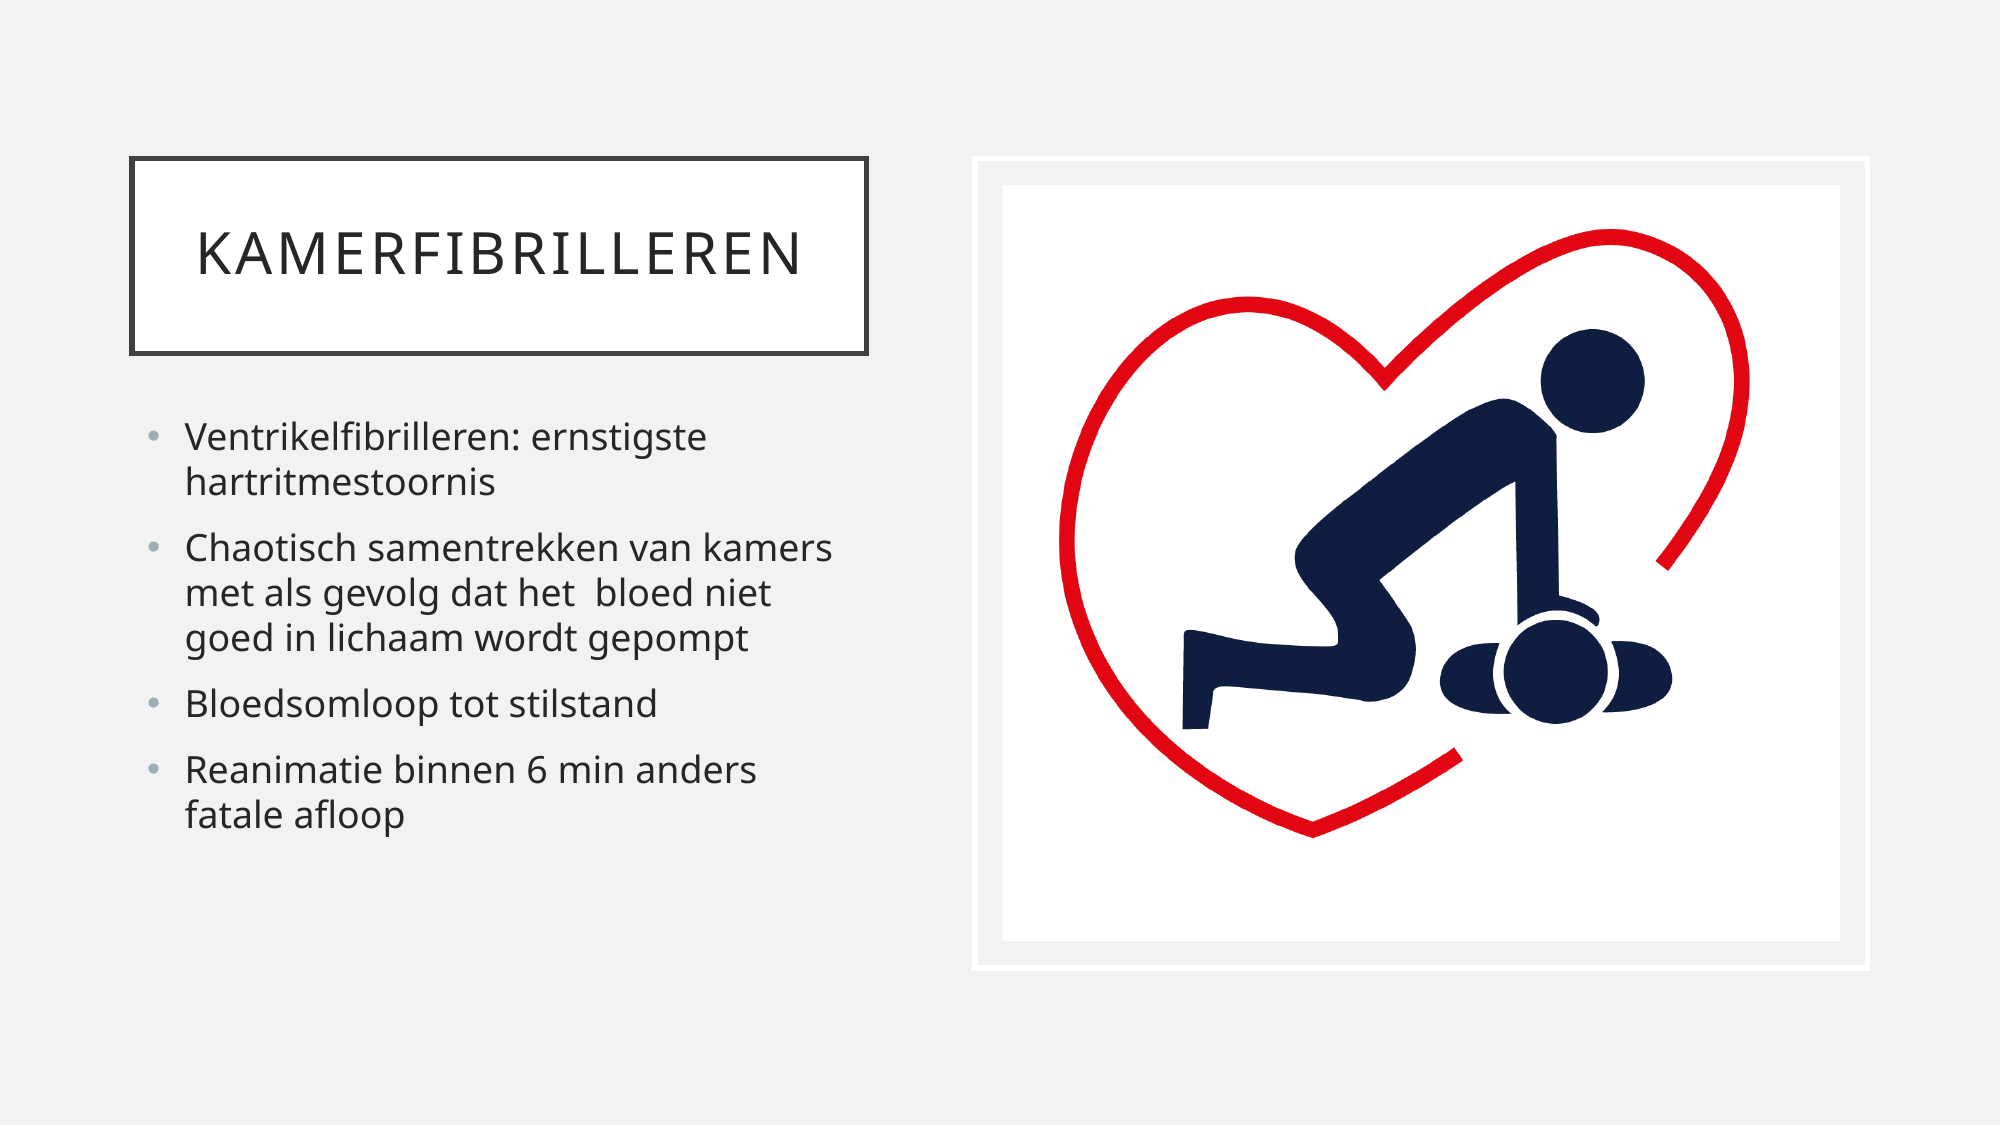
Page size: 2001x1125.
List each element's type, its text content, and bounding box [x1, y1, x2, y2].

list Ventrikelfibrilleren: ernstigste hartritmestoornis Chaotisch samentrekken van kamers met als gevolg dat het bloed niet goed in lichaam wordt gepompt Bloedsomloop tot stilstand Reanimatie binnen 6 min anders fatale afloop [131, 405, 869, 942]
title kamerfibrilleren [129, 156, 869, 356]
text_box [974, 157, 1868, 969]
picture [1029, 209, 1814, 863]
text_box [1001, 184, 1841, 942]
